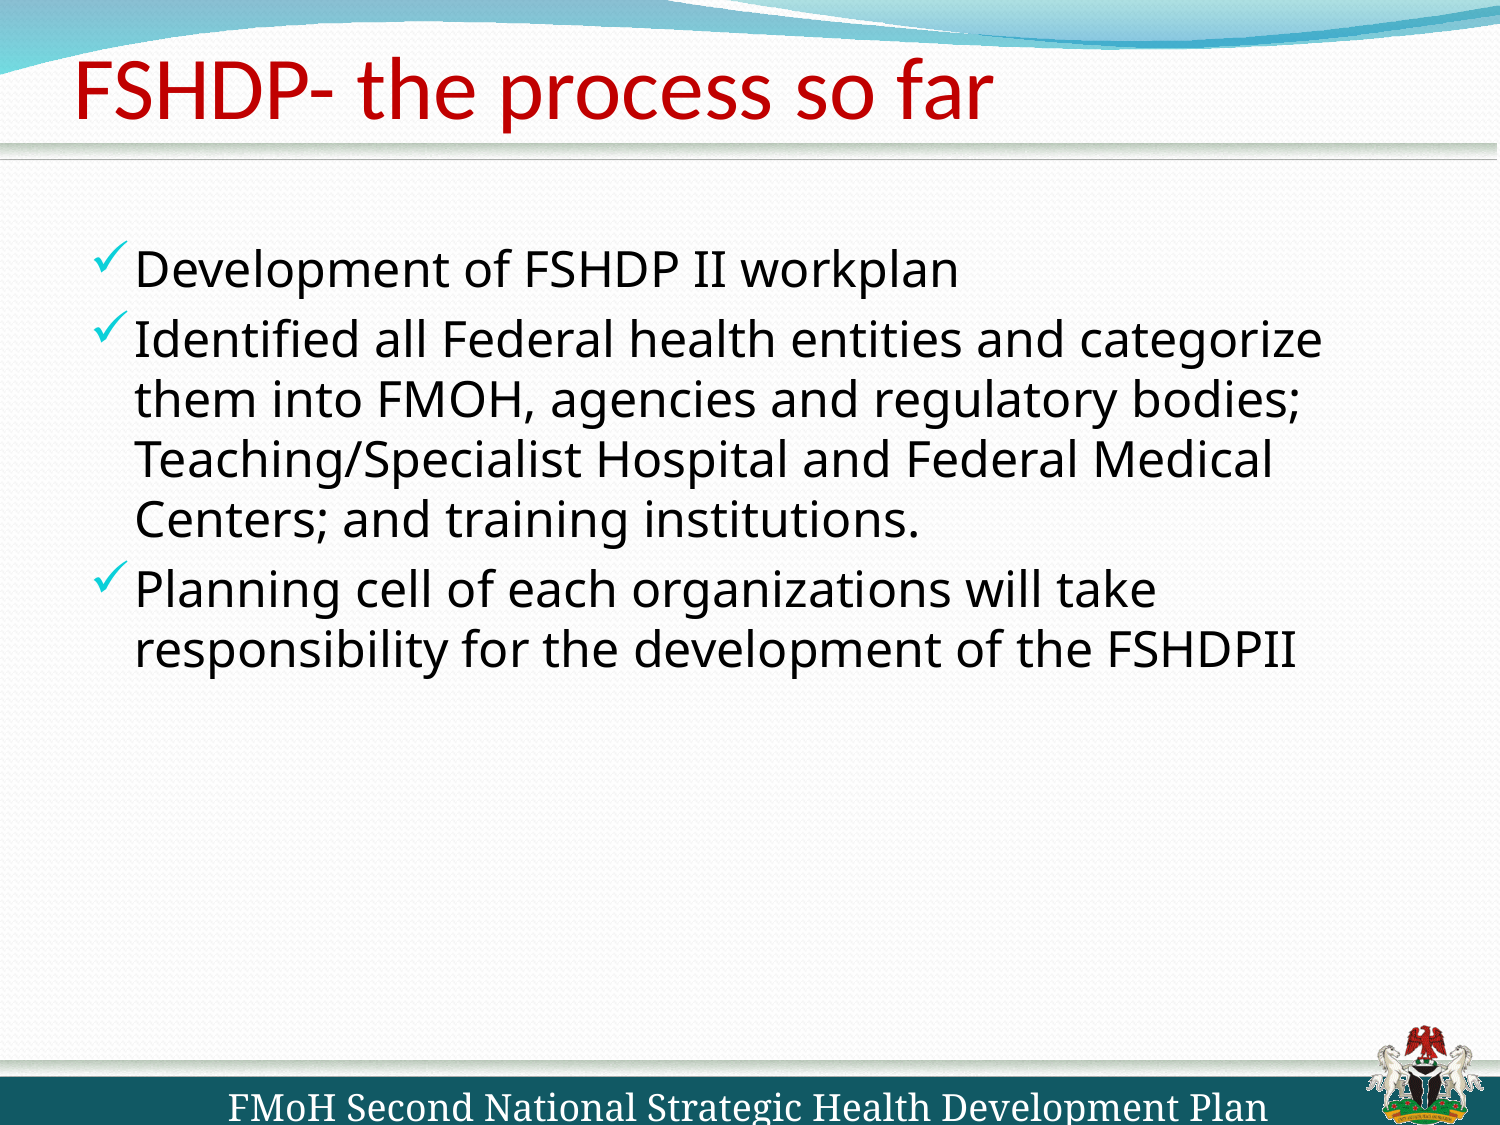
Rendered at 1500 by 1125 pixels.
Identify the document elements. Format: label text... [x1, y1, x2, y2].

picture [0, 143, 1497, 161]
title FSHDP- the process so far [73, 21, 1424, 138]
picture [0, 1022, 1500, 1125]
list Development of FSHDP II workplan Identified all Federal health entities and categorize them into FMOH, agencies and regulatory bodies; Teaching/Specialist Hospital and Federal Medical Centers; and training institutions. Planning cell of each organizations will take responsibility for the development of the FSHDPII [75, 160, 1425, 1038]
